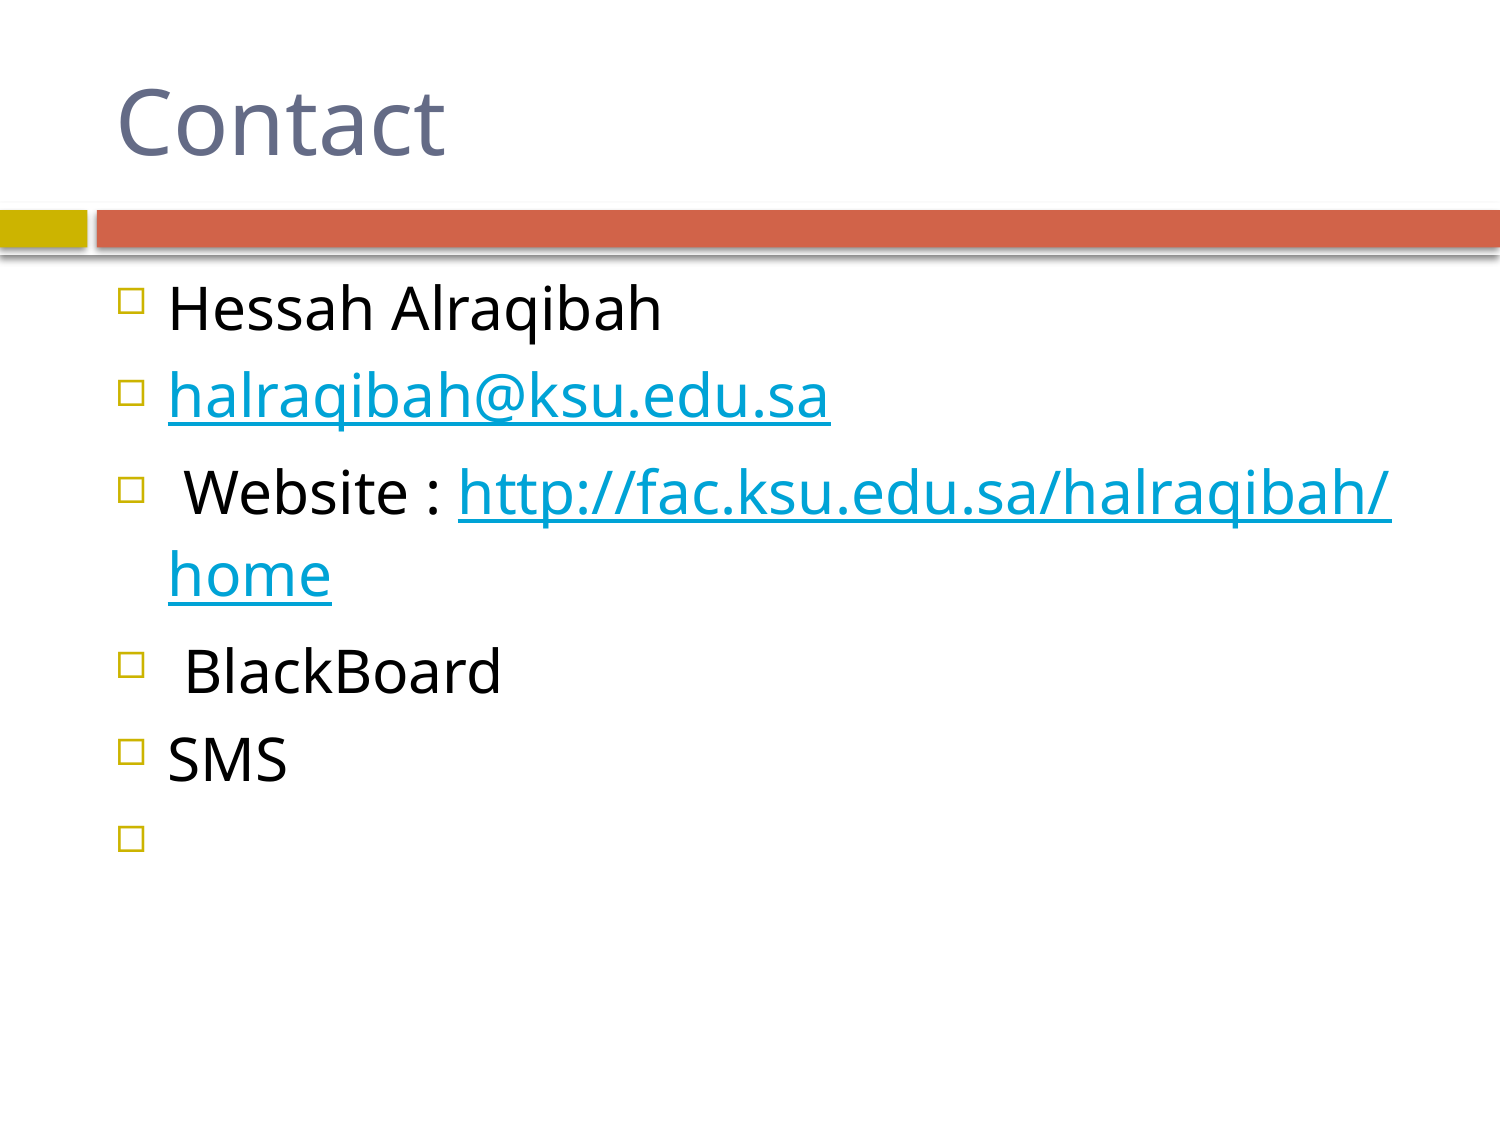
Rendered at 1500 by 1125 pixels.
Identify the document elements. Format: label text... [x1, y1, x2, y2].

list Hessah Alraqibah halraqibah@ksu.edu.sa Website : http://fac.ksu.edu.sa/halraqibah/home BlackBoard SMS [100, 262, 1438, 1000]
title Contact [100, 37, 1438, 200]
